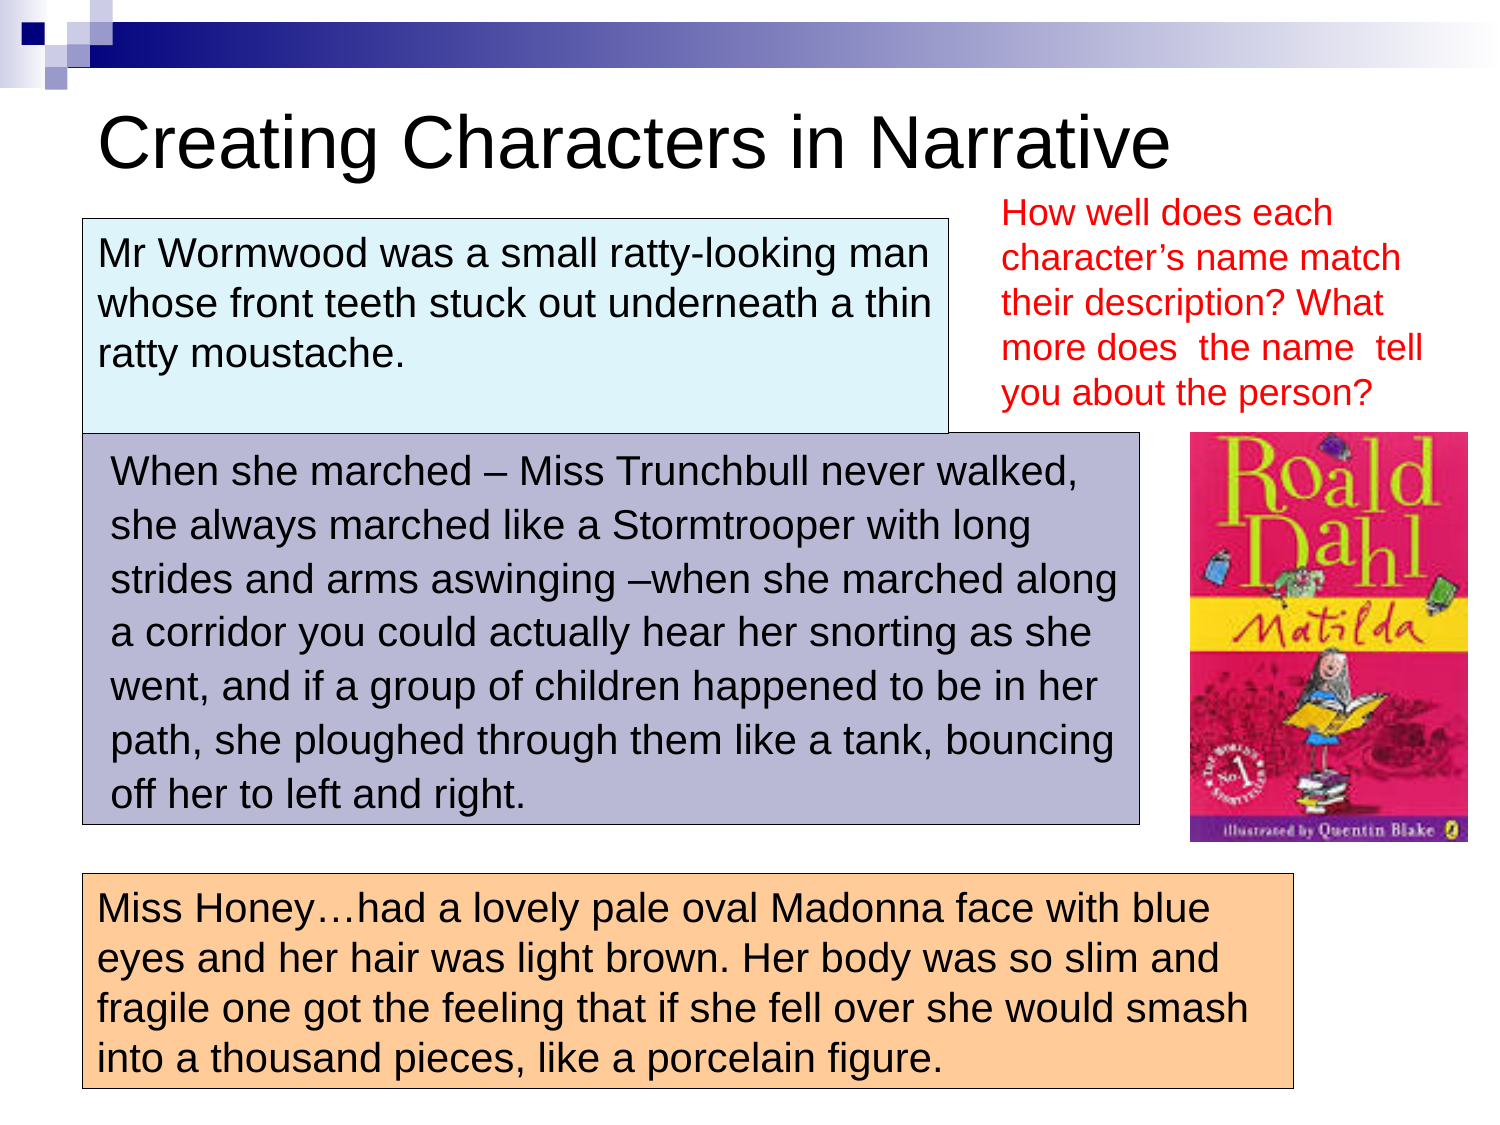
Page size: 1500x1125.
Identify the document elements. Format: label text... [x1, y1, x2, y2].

text_box Miss Honey…had a lovely pale oval Madonna face with blue eyes and her hair was light brown. Her body was so slim and fragile one got the feeling that if she fell over she would smash into a thousand pieces, like a porcelain figure. [82, 873, 1294, 1089]
picture [1189, 432, 1468, 842]
text_box How well does each character’s name match their description? What more does the name tell you about the person? [986, 180, 1473, 421]
text_box When she marched – Miss Trunchbull never walked, she always marched like a Stormtrooper with long strides and arms aswinging –when she marched along a corridor you could actually hear her snorting as she went, and if a group of children happened to be in her path, she ploughed through them like a tank, bouncing off her to left and right. [82, 432, 1140, 825]
title Creating Characters in Narrative [81, 78, 1419, 199]
text_box Mr Wormwood was a small ratty-looking man whose front teeth stuck out underneath a thin ratty moustache. [82, 218, 949, 434]
